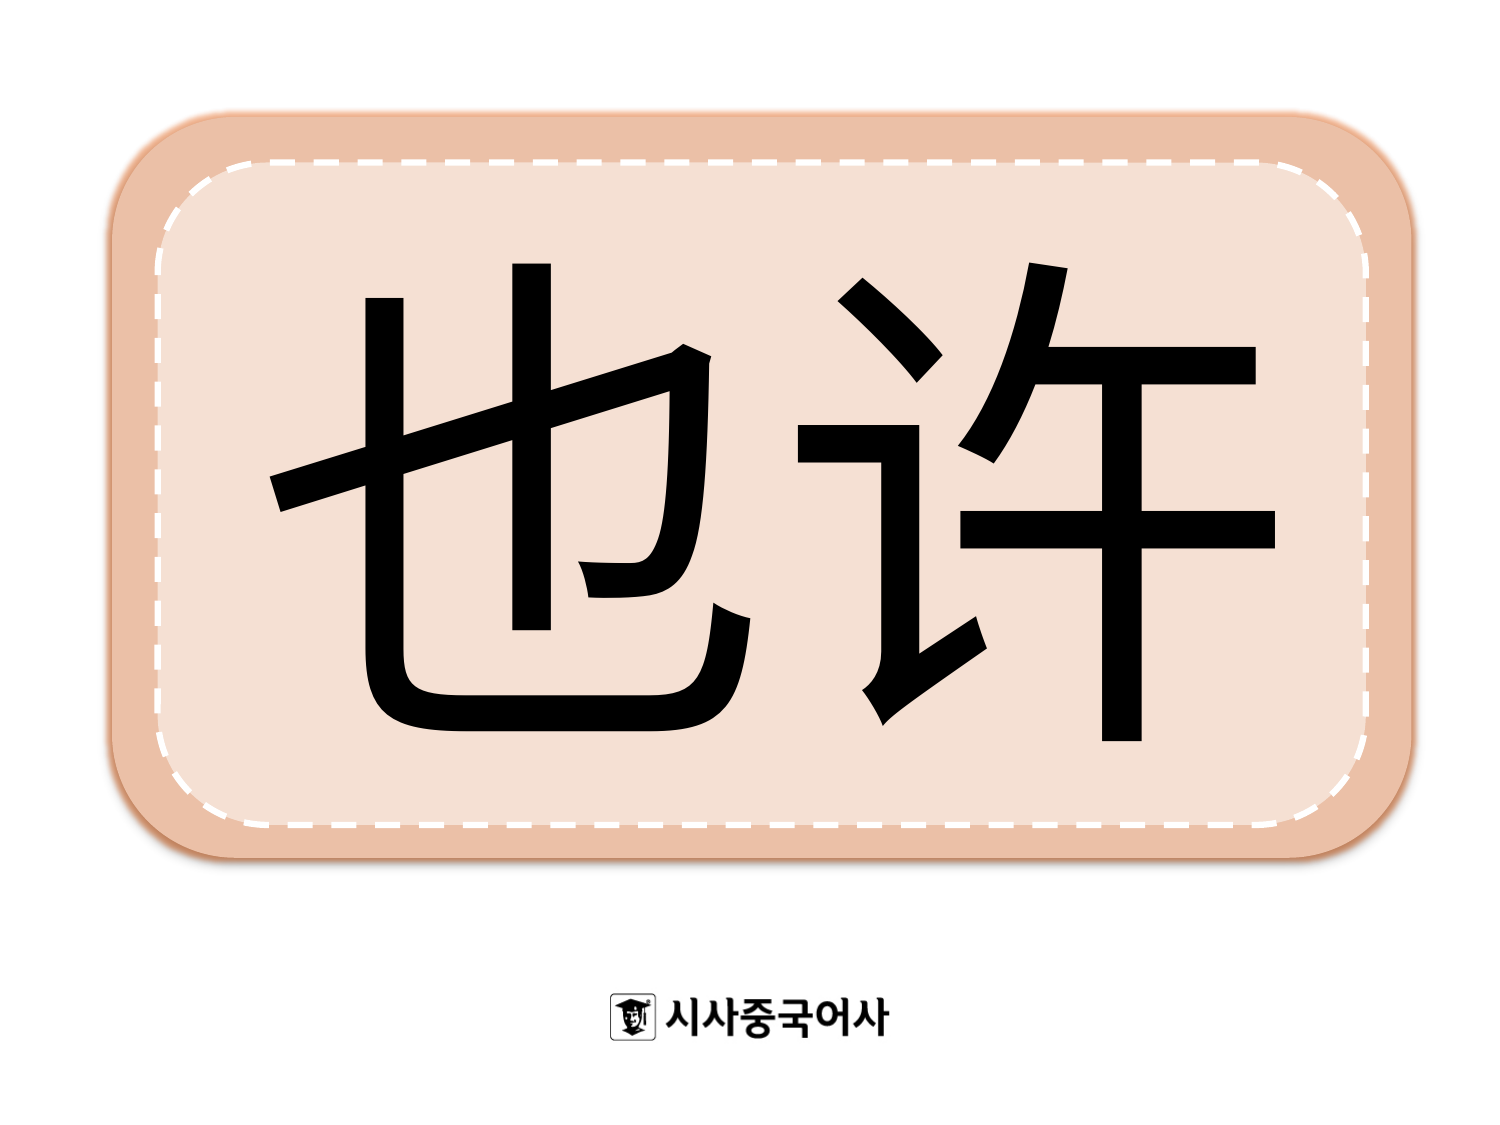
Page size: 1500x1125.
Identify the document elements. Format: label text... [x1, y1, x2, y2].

text_box [162, 160, 171, 824]
picture [602, 987, 898, 1047]
text_box 也许 [171, 160, 1380, 824]
